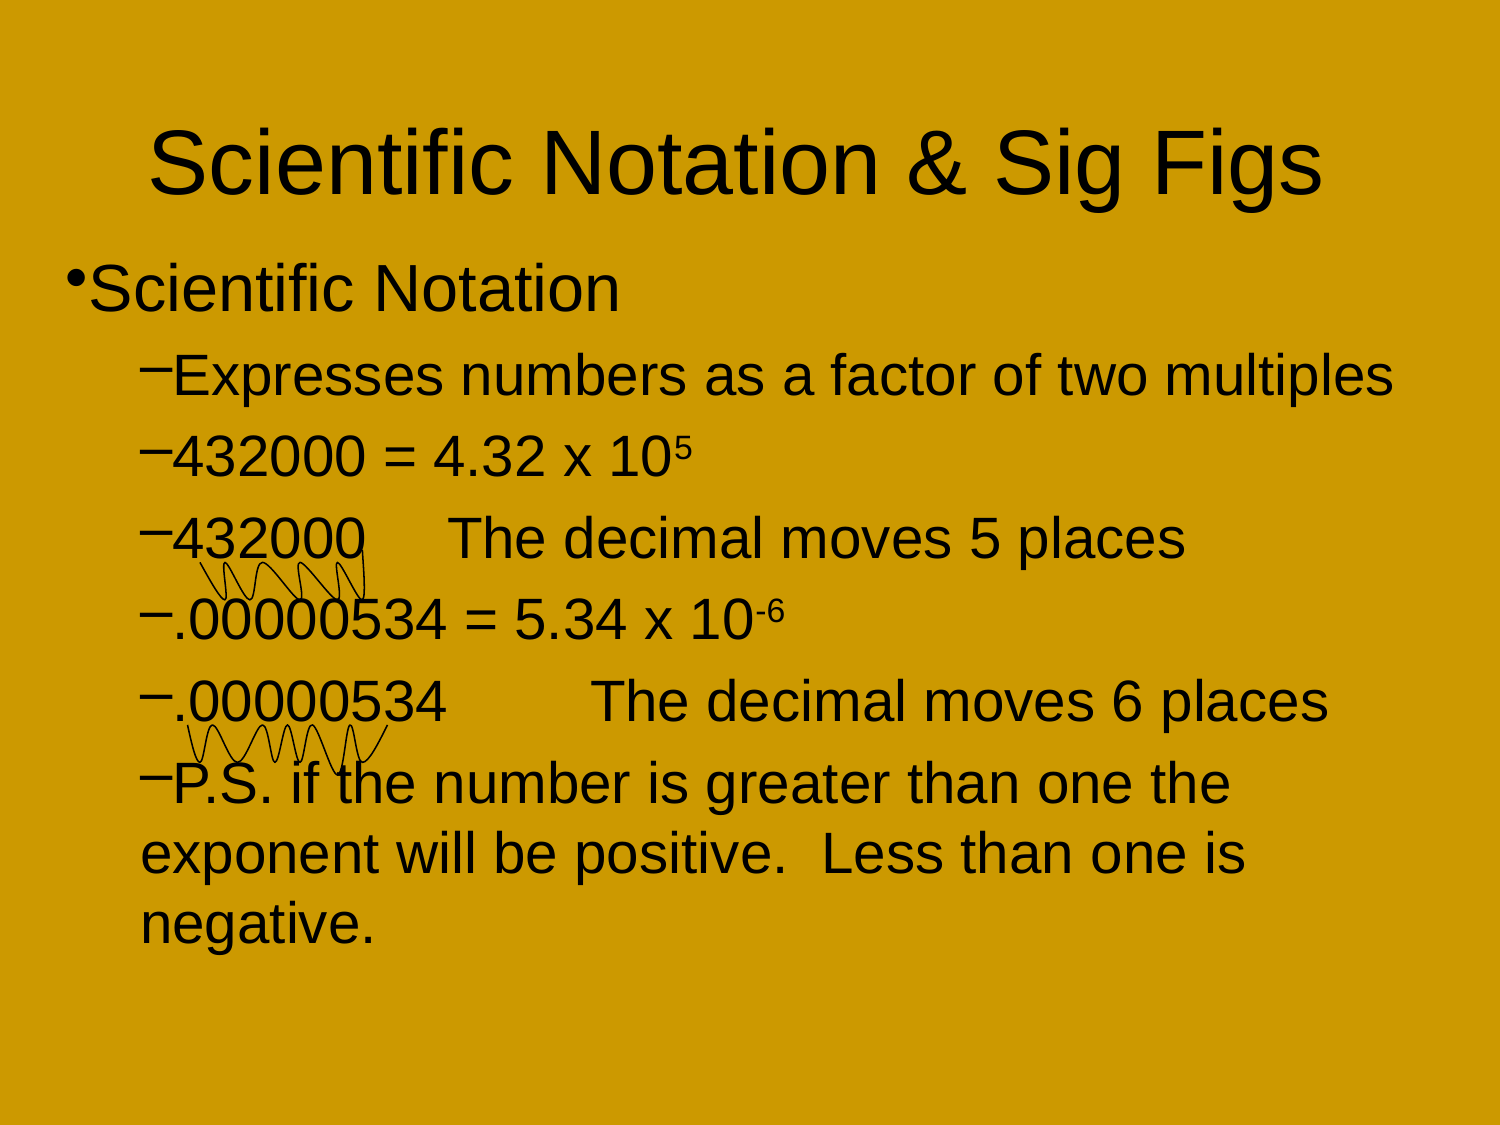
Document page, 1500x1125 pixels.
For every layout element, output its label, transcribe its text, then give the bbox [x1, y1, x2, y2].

subtitle Scientific Notation Expresses numbers as a factor of two multiples 432000 = 4.32 x 105 432000 The decimal moves 5 places .00000534 = 5.34 x 10-6 .00000534 The decimal moves 6 places P.S. if the number is greater than one the exponent will be positive. Less than one is negative. [49, 237, 1451, 1063]
text_box [187, 724, 388, 775]
text_box [199, 549, 365, 600]
title Scientific Notation & Sig Figs [112, 37, 1388, 237]
